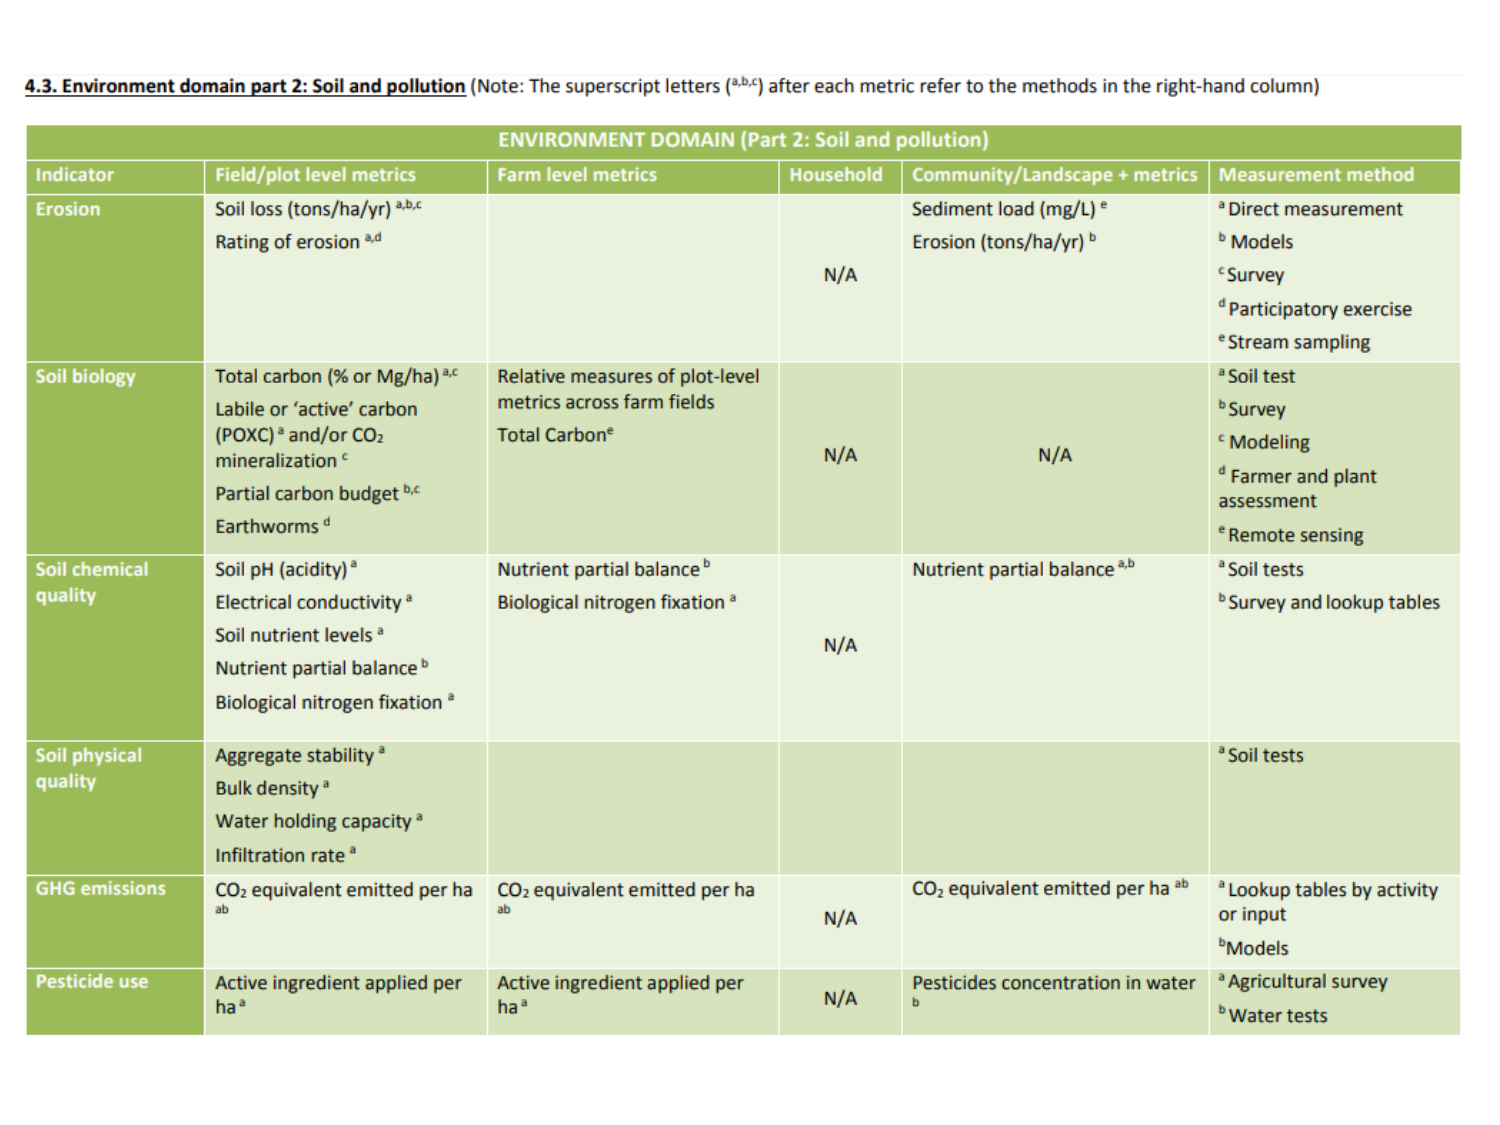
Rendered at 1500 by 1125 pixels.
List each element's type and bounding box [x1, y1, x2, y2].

picture [24, 74, 1467, 1038]
